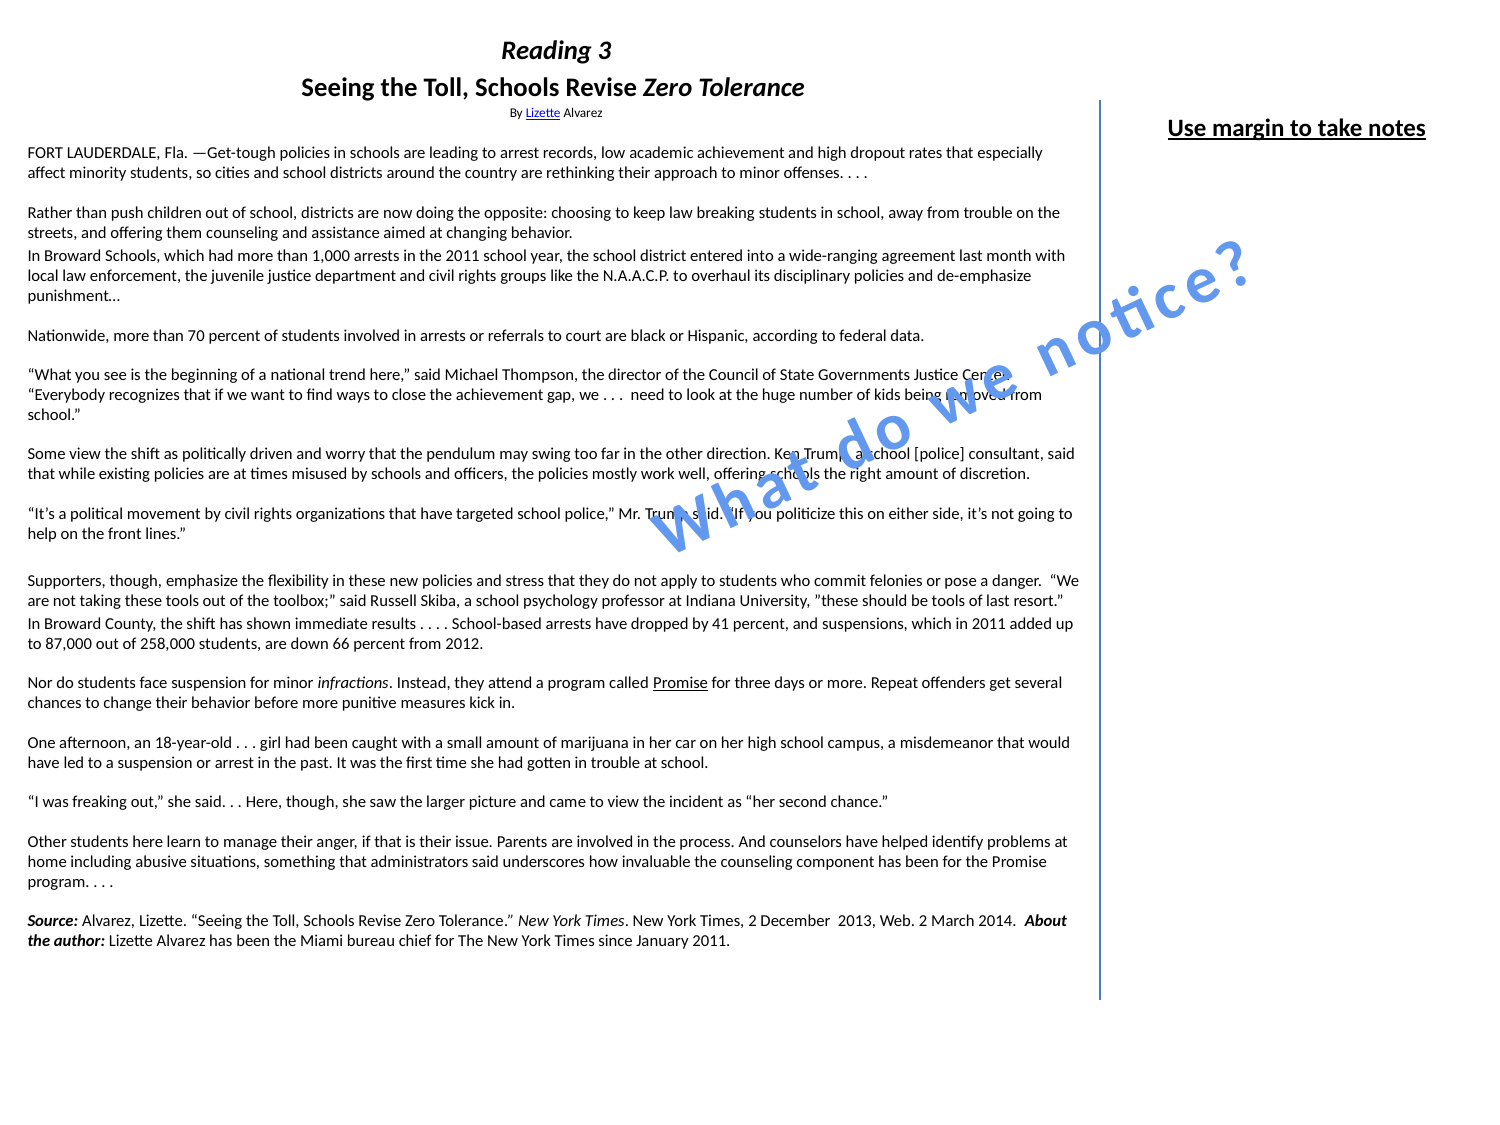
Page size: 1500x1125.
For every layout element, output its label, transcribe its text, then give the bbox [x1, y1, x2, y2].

text_box What do we notice? [1104, 204, 1282, 375]
subtitle Reading 3 Seeing the Toll, Schools Revise Zero Tolerance By Lizette Alvarez FORT LAUDERDALE, Fla. —Get-tough policies in schools are leading to arrest records, low academic achievement and high dropout rates that especially affect minority students, so cities and school districts around the country are rethinking their approach to minor offenses. . . . Rather than push children out of school, districts are now doing the opposite: choosing to keep law breaking students in school, away from trouble on the streets, and offering them counseling and assistance aimed at changing behavior. In Broward Schools, which had more than 1,000 arrests in the 2011 school year, the school district entered into a wide-ranging agreement last month with local law enforcement, the juvenile justice department and civil rights groups like the N.A.A.C.P. to overhaul its disciplinary policies and de-emphasize punishment… Nationwide, more than 70 percent of students involved in arrests or referrals to court are black or Hispanic, according to federal data. “What you see is the beginning of a national trend here,” said Michael Thompson, the director of the Council of State Governments Justice Center. “Everybody recognizes that if we want to find ways to close the achievement gap, we . . . need to look at the huge number of kids being removed from school.” Some view the shift as politically driven and worry that the pendulum may swing too far in the other direction. Ken Trump, a school [police] consultant, said that while existing policies are at times misused by schools and officers, the policies mostly work well, offering schools the right amount of discretion. “It’s a political movement by civil rights organizations that have targeted school police,” Mr. Trump said. “If you politicize this on either side, it’s not going to help on the front lines.” Supporters, though, emphasize the flexibility in these new policies and stress that they do not apply to students who commit felonies or pose a danger. “We are not taking these tools out of the toolbox;” said Russell Skiba, a school psychology professor at Indiana University, ”these should be tools of last resort.” In Broward County, the shift has shown immediate results . . . . School-based arrests have dropped by 41 percent, and suspensions, which in 2011 added up to 87,000 out of 258,000 students, are down 66 percent from 2012. Nor do students face suspension for minor infractions. Instead, they attend a program called Promise for three days or more. Repeat offenders get several chances to change their behavior before more punitive measures kick in. One afternoon, an 18-year-old . . . girl had been caught with a small amount of marijuana in her car on her high school campus, a misdemeanor that would have led to a suspension or arrest in the past. It was the first time she had gotten in trouble at school. “I was freaking out,” she said. . . Here, though, she saw the larger picture and came to view the incident as “her second chance.” Other students here learn to manage their anger, if that is their issue. Parents are involved in the process. And counselors have helped identify problems at home including abusive situations, something that administrators said underscores how invaluable the counseling component has been for the Promise program. . . . Source: Alvarez, Lizette. “Seeing the Toll, Schools Revise Zero Tolerance.” New York Times. New York Times, 2 December 2013, Web. 2 March 2014. About the author: Lizette Alvarez has been the Miami bureau chief for The New York Times since January 2011. [12, 24, 1100, 1013]
text_box What do we notice? [622, 273, 1095, 584]
text_box Use margin to take notes [1137, 103, 1457, 161]
